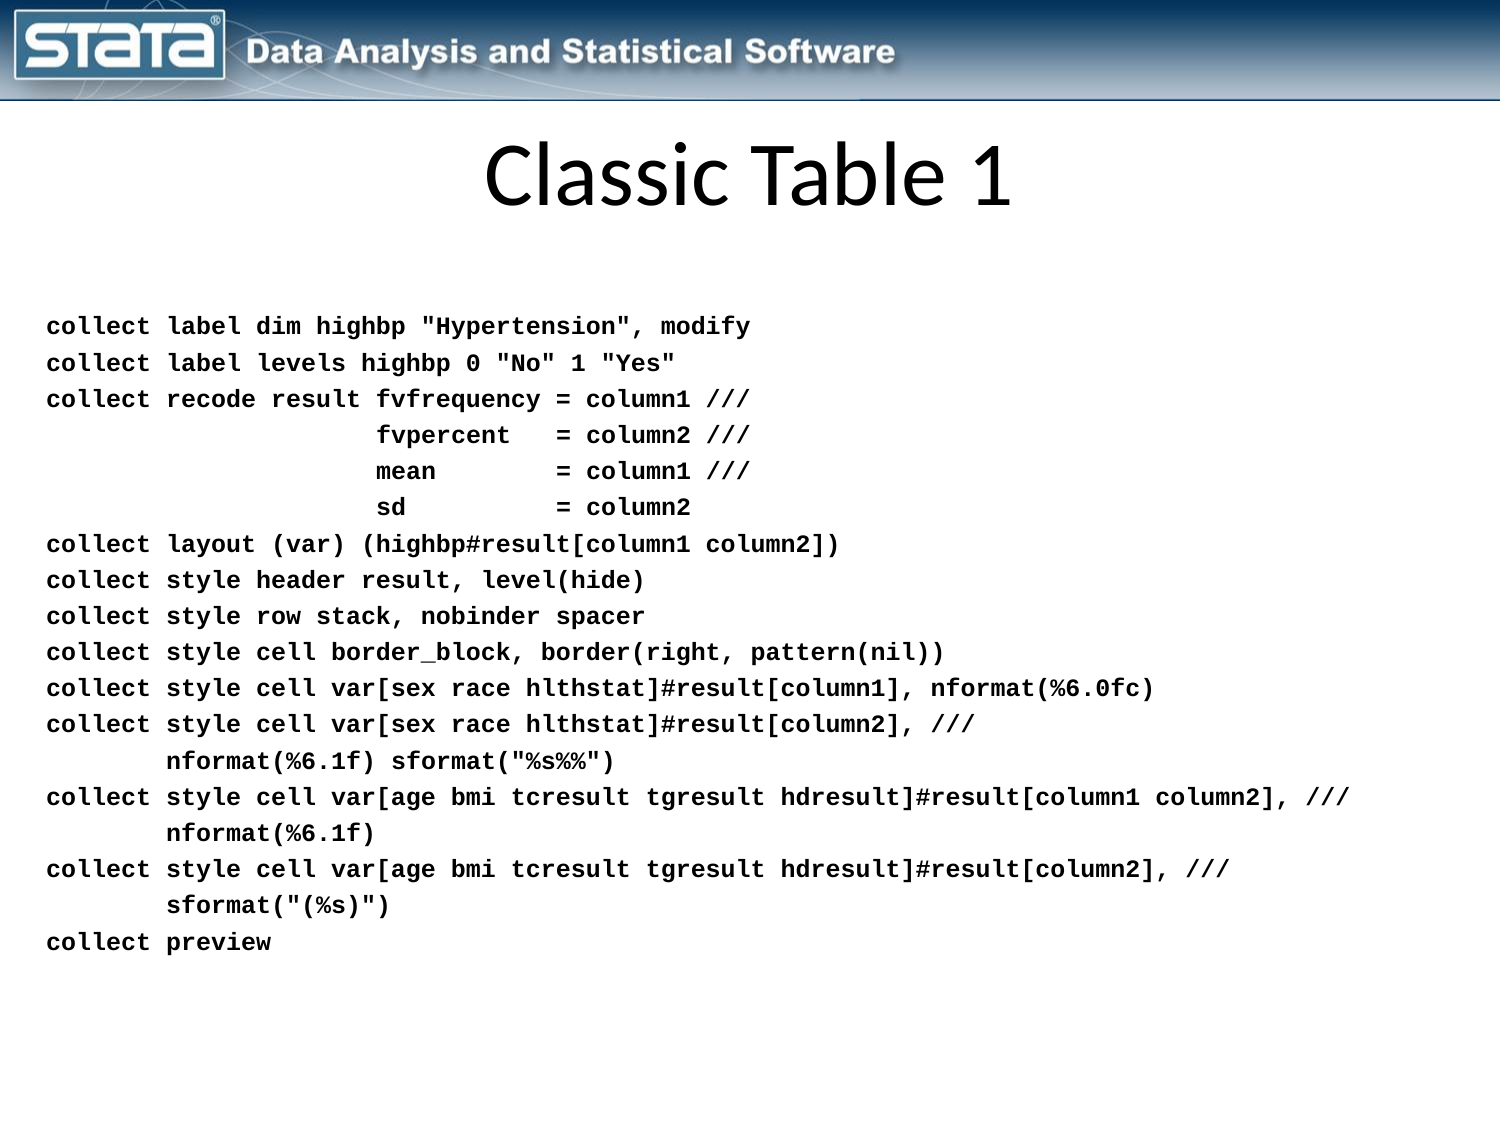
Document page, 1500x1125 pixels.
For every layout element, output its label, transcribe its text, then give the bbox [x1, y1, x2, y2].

list collect label dim highbp "Hypertension", modify collect label levels highbp 0 "No" 1 "Yes" collect recode result fvfrequency = column1 /// fvpercent = column2 /// mean = column1 /// sd = column2 collect layout (var) (highbp#result[column1 column2]) collect style header result, level(hide) collect style row stack, nobinder spacer collect style cell border_block, border(right, pattern(nil)) collect style cell var[sex race hlthstat]#result[column1], nformat(%6.0fc) collect style cell var[sex race hlthstat]#result[column2], /// nformat(%6.1f) sformat("%s%%") collect style cell var[age bmi tcresult tgresult hdresult]#result[column1 column2], /// nformat(%6.1f) collect style cell var[age bmi tcresult tgresult hdresult]#result[column2], /// sformat("(%s)") collect preview [31, 302, 1469, 1028]
title Classic Table 1 [0, 99, 1500, 238]
picture [0, 0, 1500, 99]
